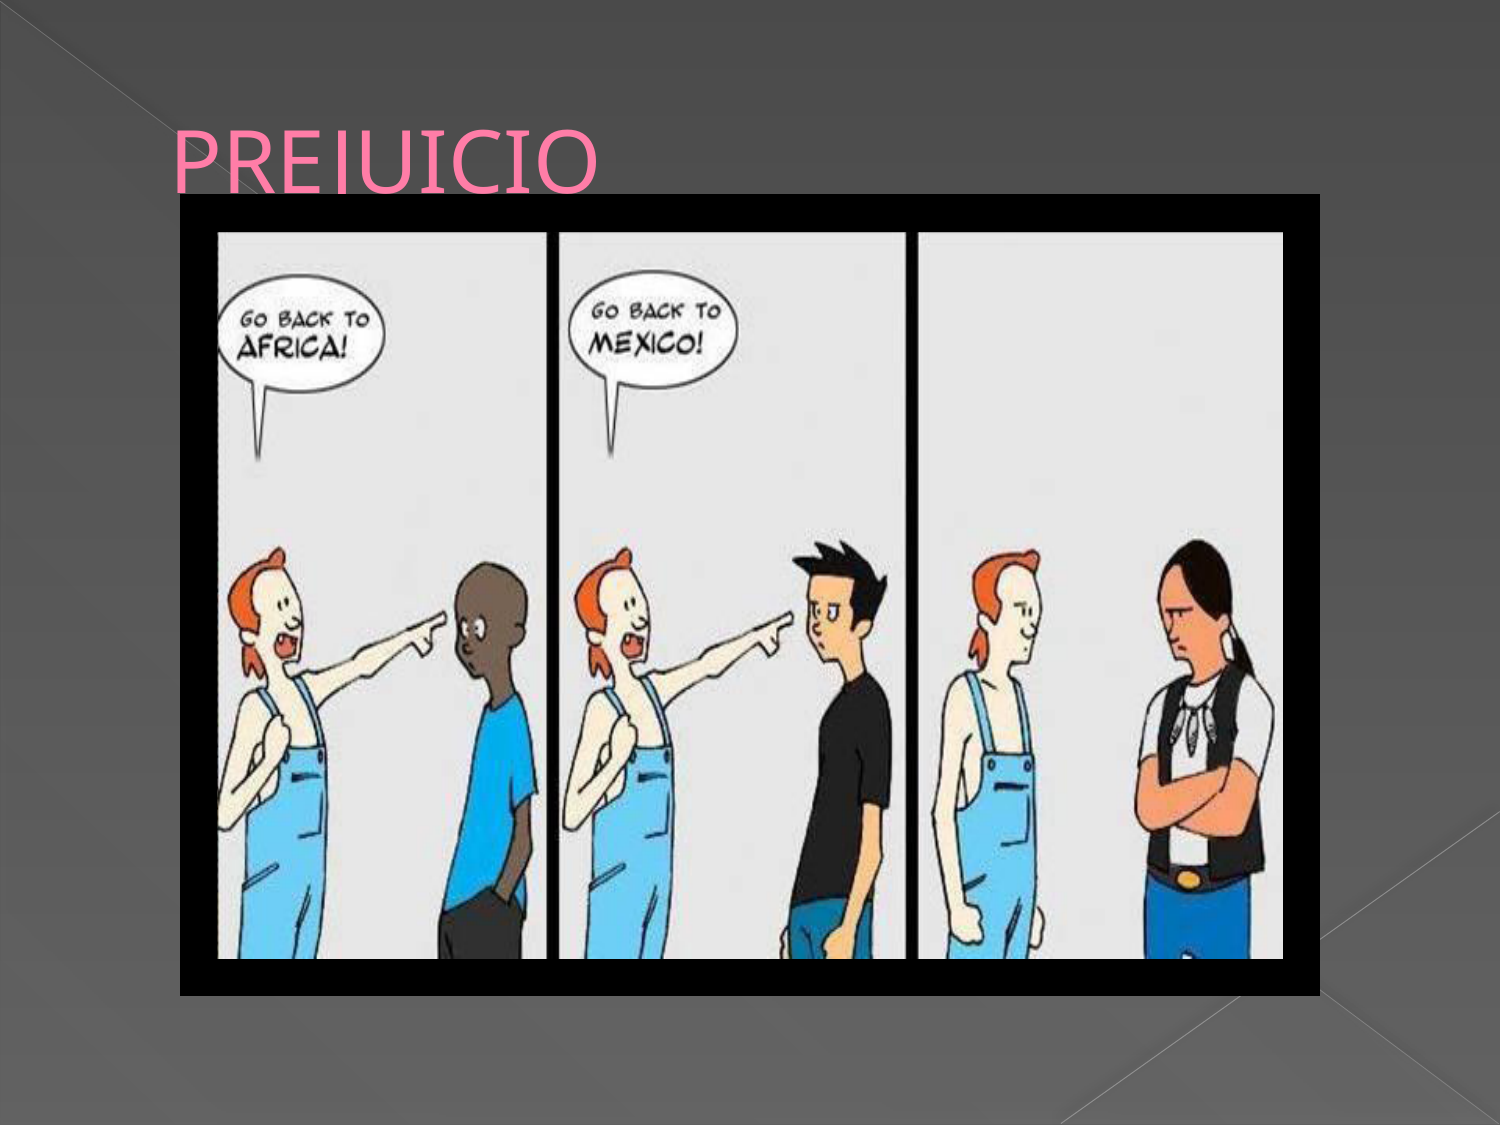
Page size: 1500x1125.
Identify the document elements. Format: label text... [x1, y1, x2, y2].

title PREJUICIO [75, 43, 1425, 274]
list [216, 231, 1284, 959]
